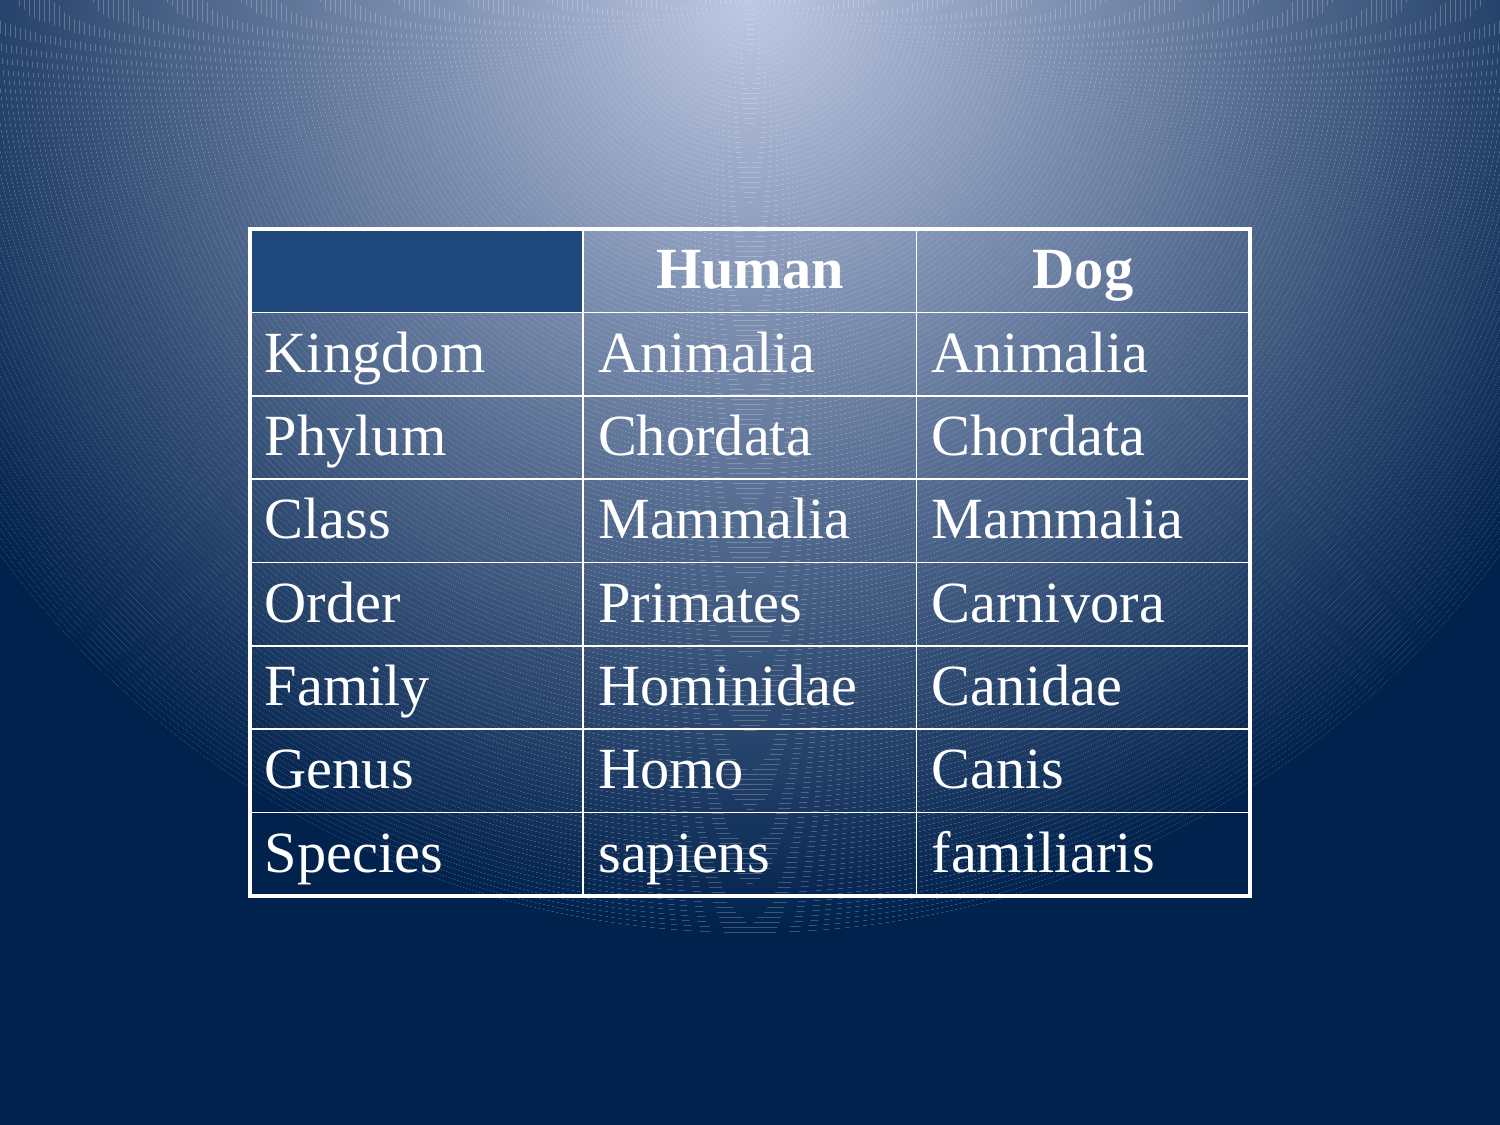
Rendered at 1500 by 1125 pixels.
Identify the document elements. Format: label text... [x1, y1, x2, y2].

table_cell Mammalia [917, 480, 1248, 562]
table_cell Hominidae [584, 647, 916, 728]
table_cell Kingdom [252, 313, 582, 395]
table_cell Phylum [252, 397, 582, 478]
table_cell familiaris [917, 813, 1248, 894]
table_cell Animalia [917, 313, 1248, 395]
table_cell Canis [917, 730, 1248, 812]
table_header Human [584, 231, 916, 312]
table_cell Species [252, 813, 582, 894]
table_cell Chordata [917, 397, 1248, 478]
table_cell Canidae [917, 647, 1248, 728]
table_cell Genus [252, 730, 582, 812]
table_cell Animalia [584, 313, 916, 395]
table_cell sapiens [584, 813, 916, 894]
table_header [252, 231, 582, 312]
table_cell Carnivora [917, 563, 1248, 645]
table_header Dog [917, 231, 1248, 312]
table_cell Primates [584, 563, 916, 645]
table_cell Homo [584, 730, 916, 812]
table_cell Chordata [584, 397, 916, 478]
table_cell Mammalia [584, 480, 916, 562]
table_cell Class [252, 480, 582, 562]
table_cell Family [252, 647, 582, 728]
table_cell Order [252, 563, 582, 645]
